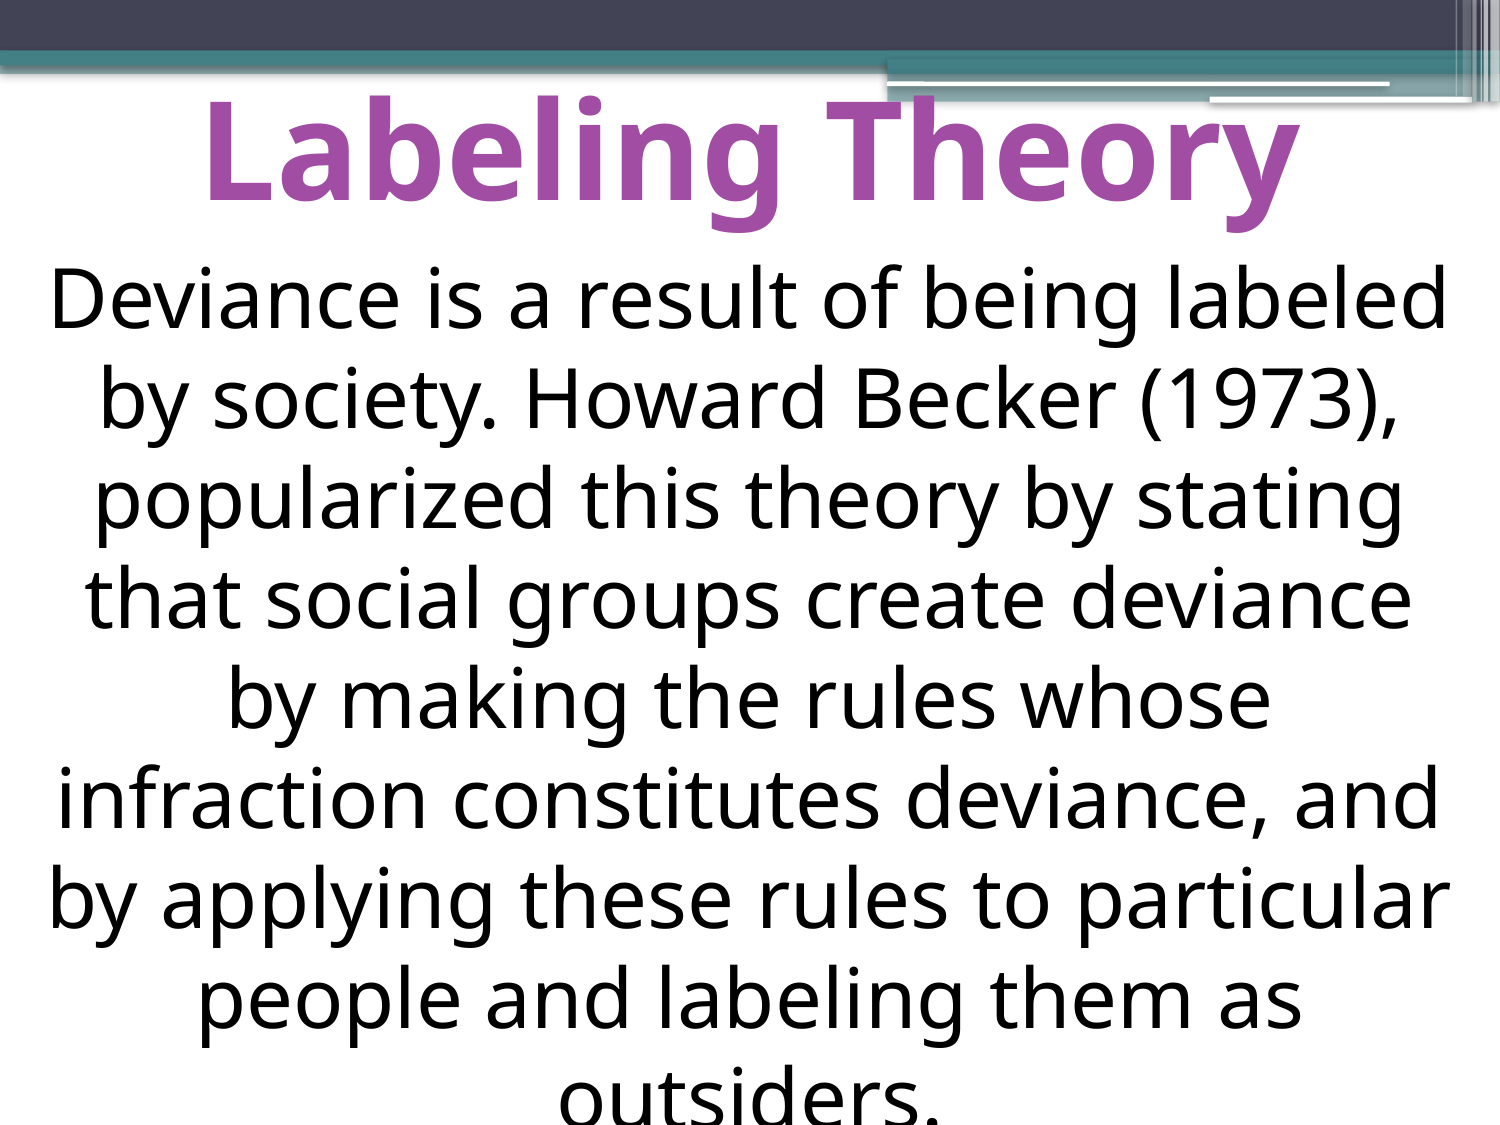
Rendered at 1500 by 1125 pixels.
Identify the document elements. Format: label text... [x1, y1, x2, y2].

text_box Deviance is a result of being labeled by society. Howard Becker (1973), popularized this theory by stating that social groups create deviance by making the rules whose infraction constitutes deviance, and by applying these rules to particular people and labeling them as outsiders. [18, 237, 1482, 1125]
text_box Labeling Theory [0, 55, 1500, 236]
